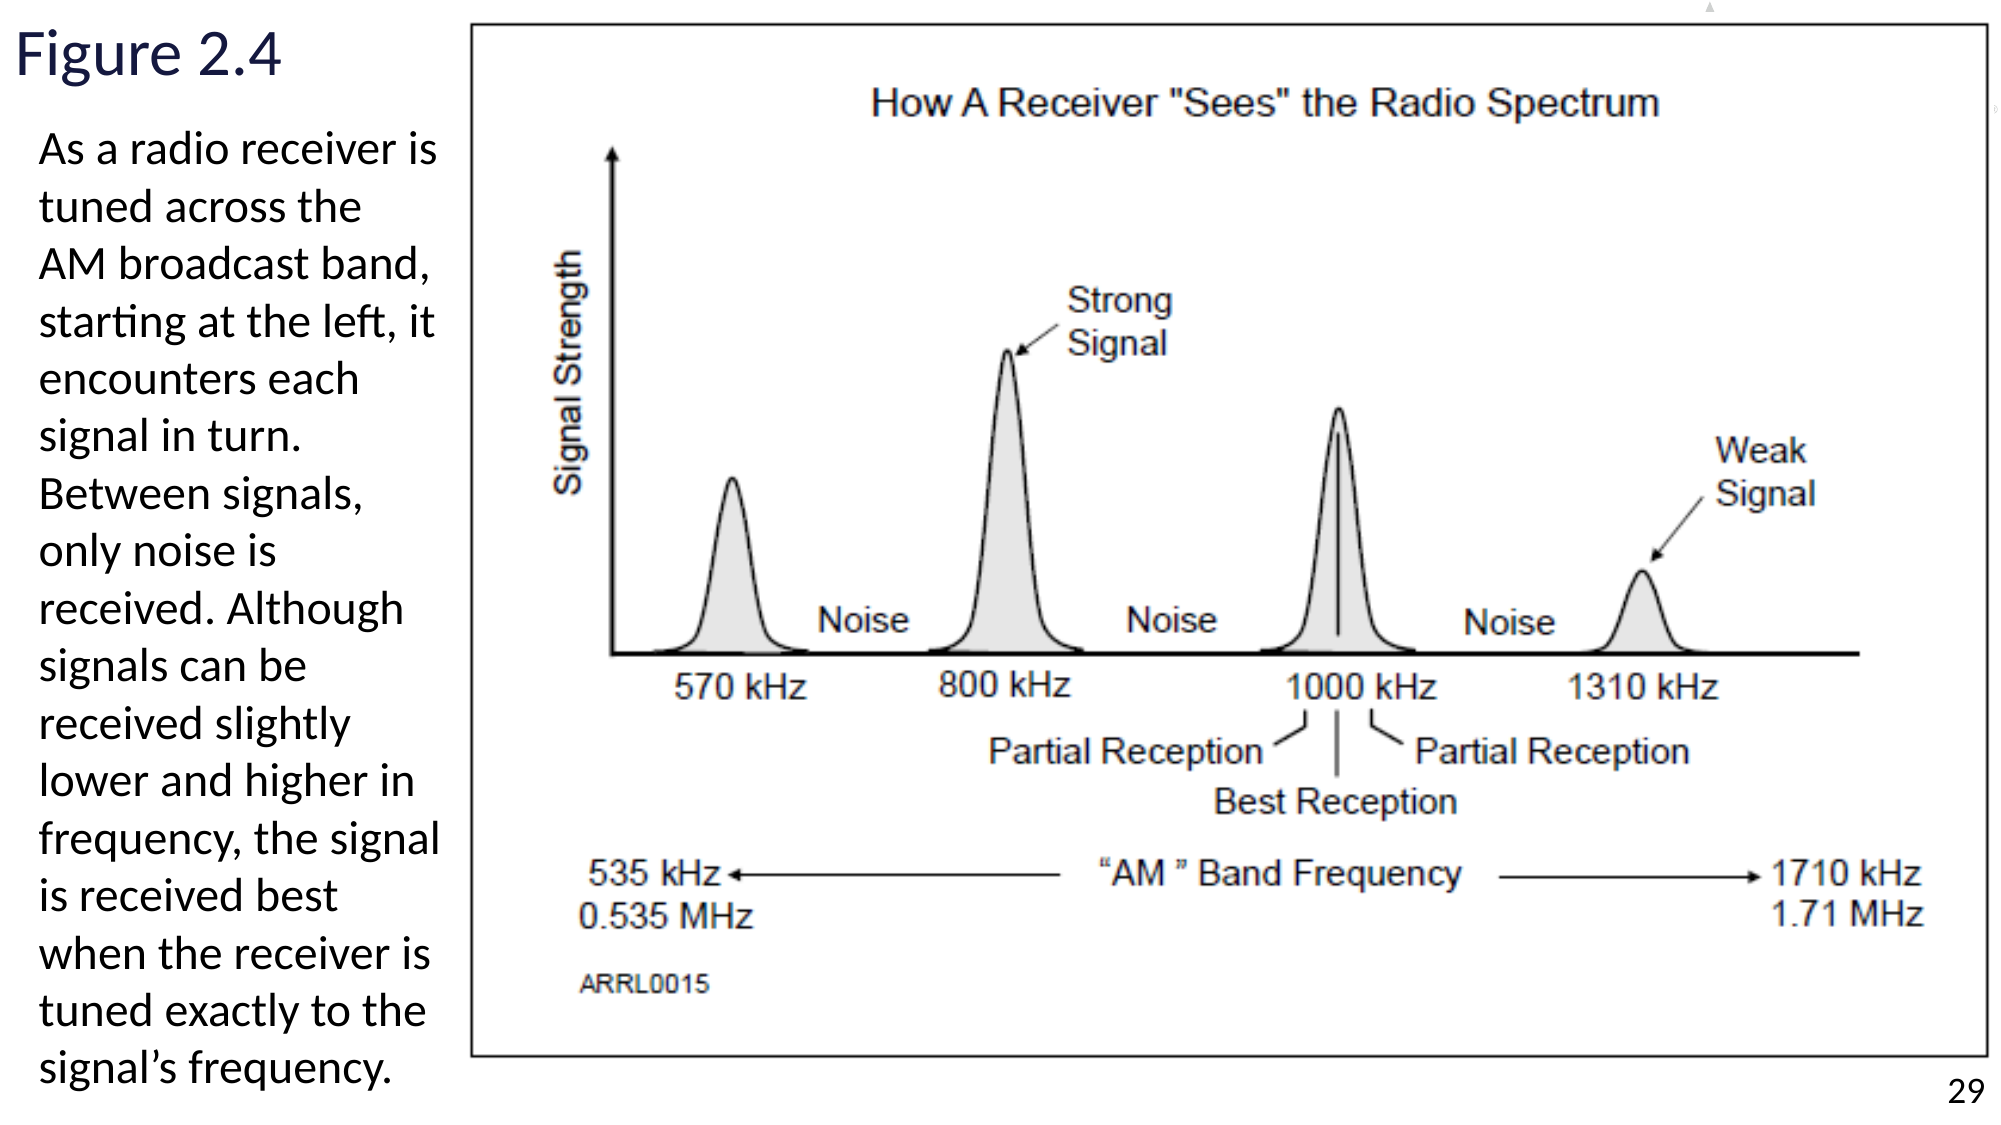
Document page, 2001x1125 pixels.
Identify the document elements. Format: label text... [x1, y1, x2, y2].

title Figure 2.4 [0, 0, 414, 108]
picture [464, 0, 2000, 1063]
text_box As a radio receiver is tuned across the AM broadcast band, starting at the left, it encounters each signal in turn. Between signals, only noise is received. Although signals can be received slightly lower and higher in frequency, the signal is received best when the receiver is tuned exactly to the signal’s frequency. [23, 109, 465, 1101]
